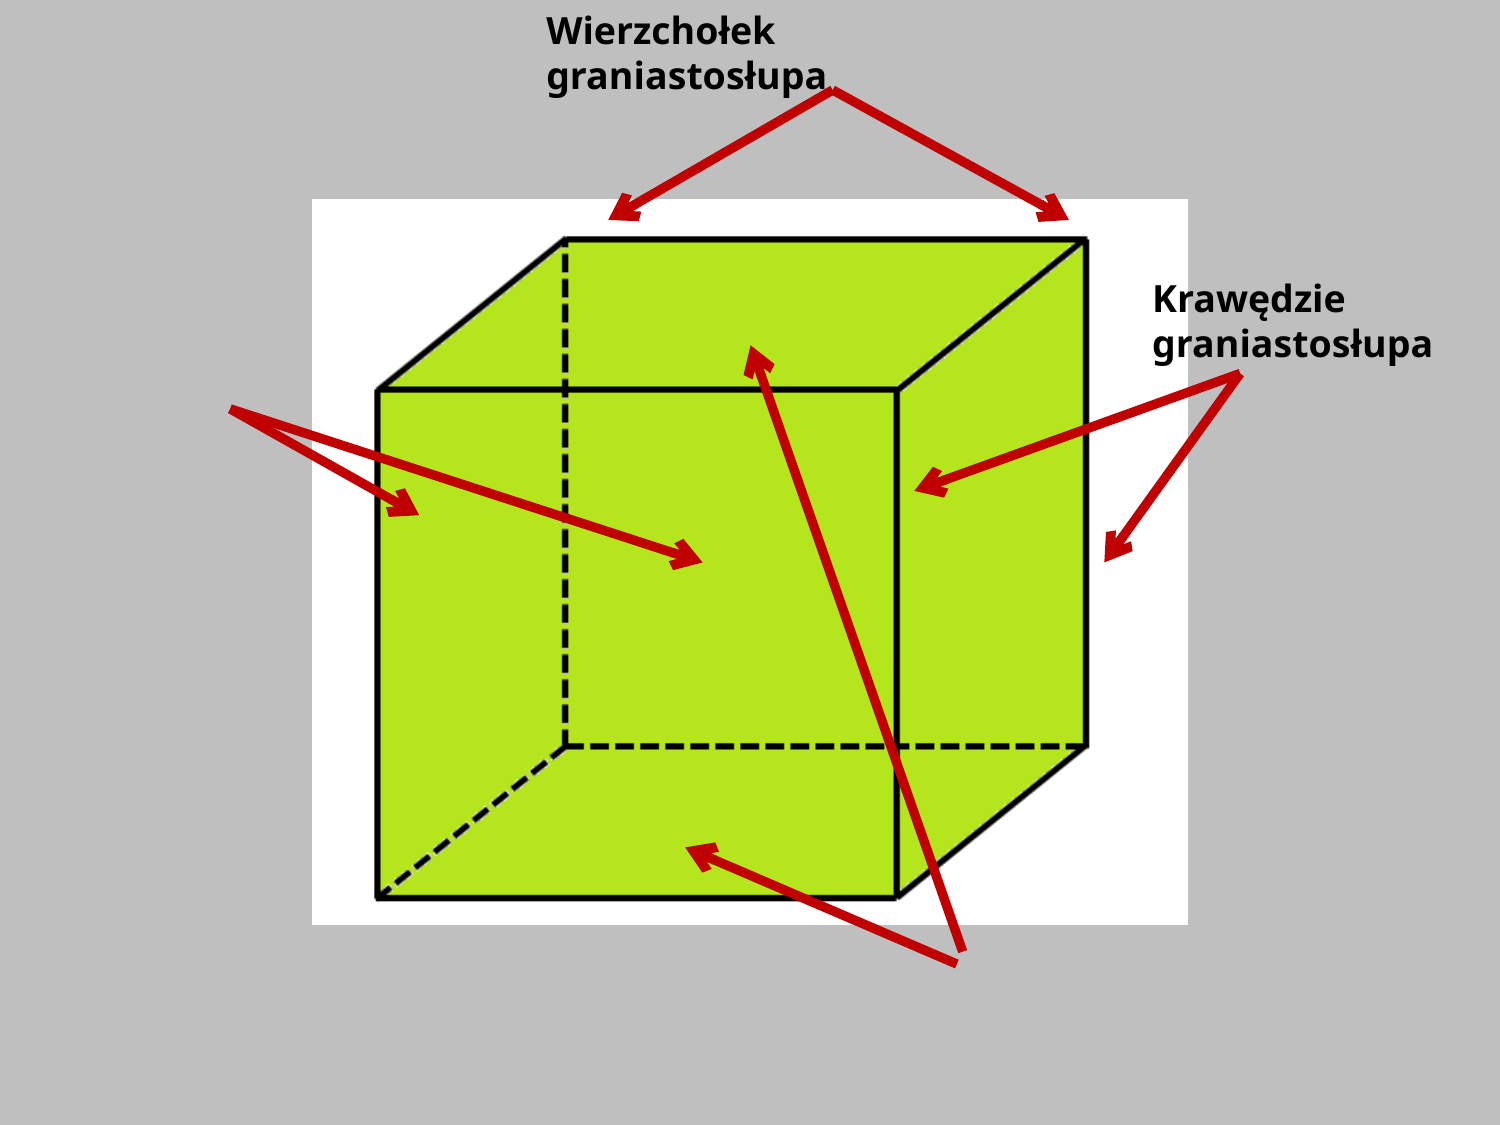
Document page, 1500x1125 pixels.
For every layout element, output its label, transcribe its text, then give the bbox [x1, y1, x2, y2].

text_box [607, 89, 833, 221]
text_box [750, 344, 963, 952]
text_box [968, 373, 1241, 492]
picture [963, 492, 1188, 926]
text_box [1104, 500, 1241, 563]
text_box Wierzchołek graniastosłupa [531, 0, 969, 105]
text_box Krawędzie graniastosłupa [1191, 267, 1500, 373]
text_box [229, 408, 703, 563]
picture [312, 199, 1188, 926]
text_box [685, 847, 958, 965]
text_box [833, 89, 1070, 221]
